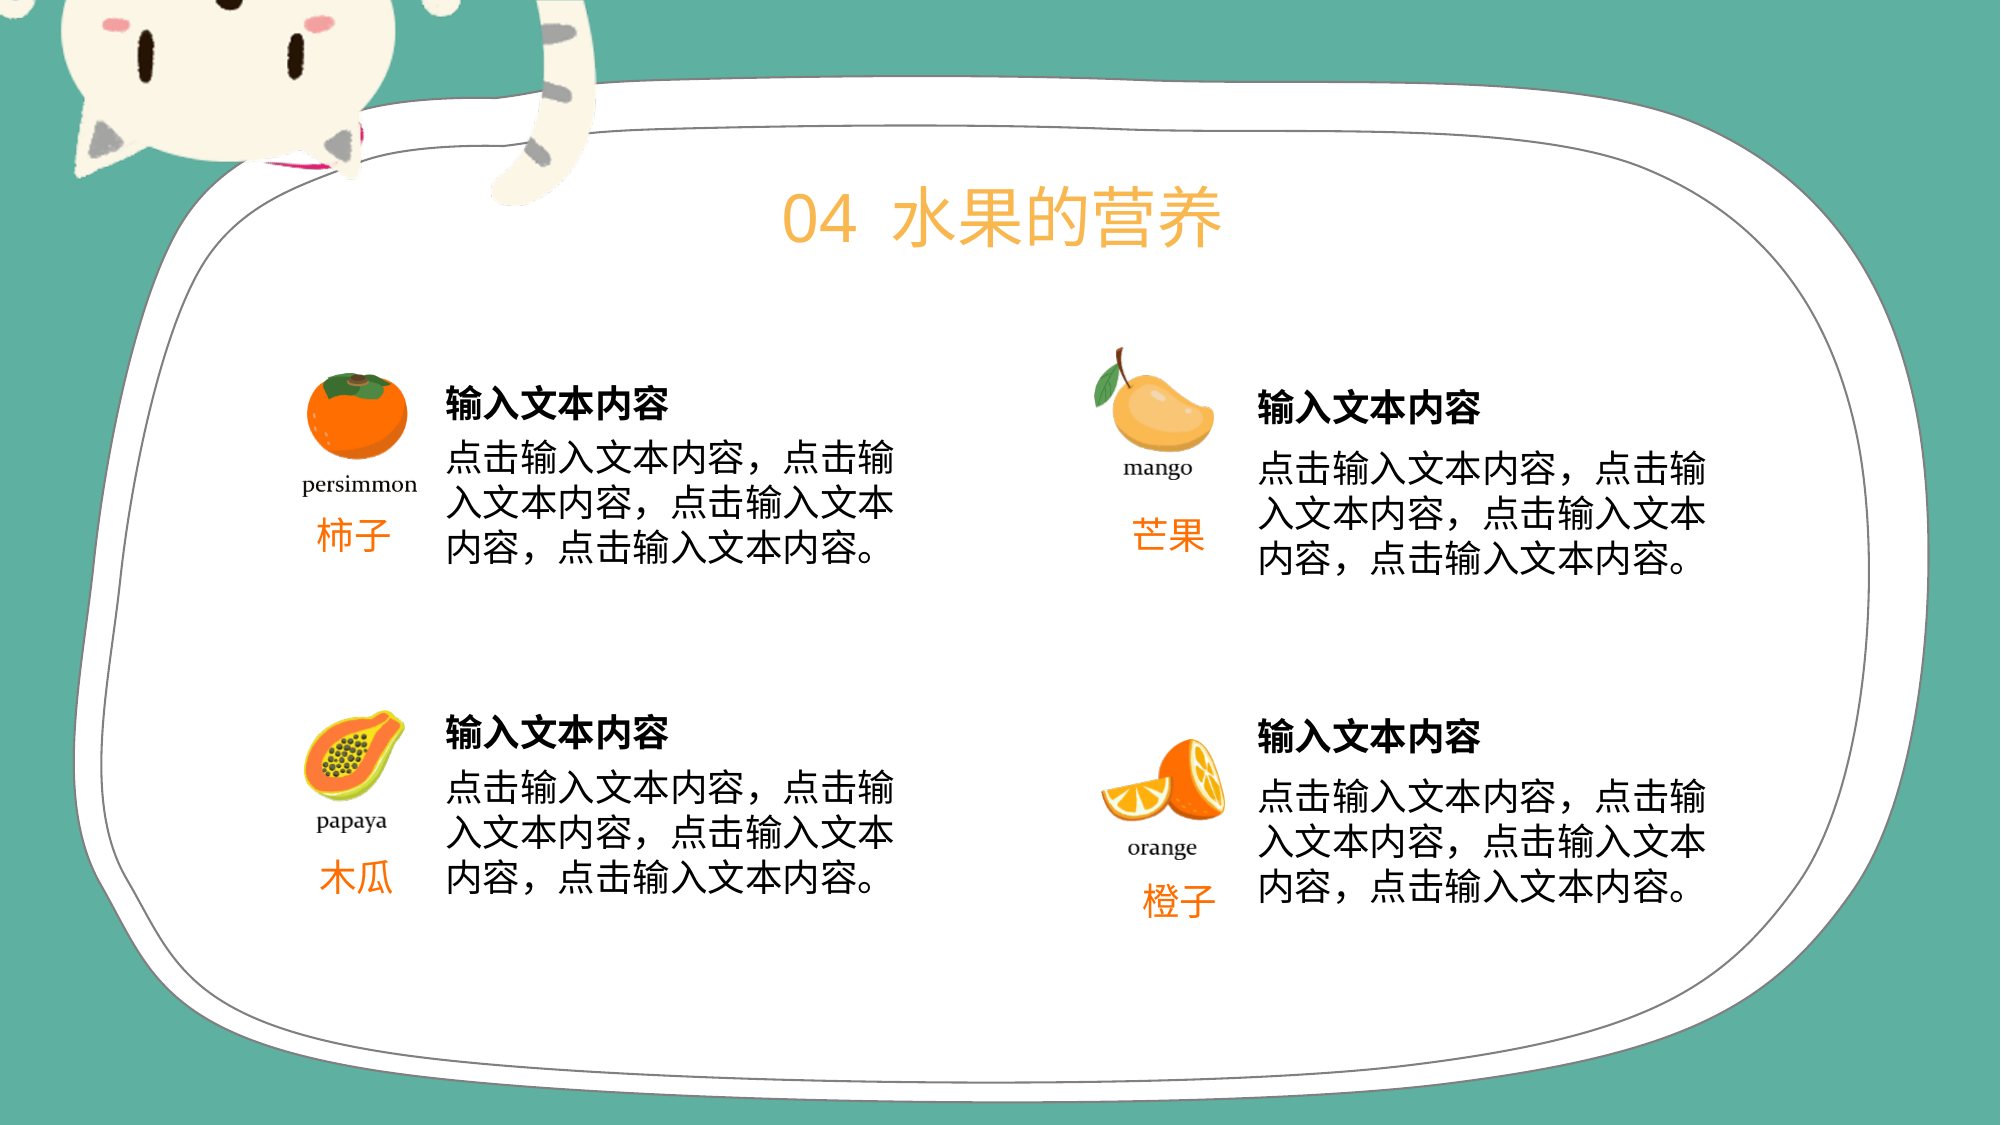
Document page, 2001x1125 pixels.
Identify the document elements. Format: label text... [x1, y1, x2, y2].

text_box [302, 373, 417, 566]
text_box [430, 701, 911, 908]
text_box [1242, 705, 1723, 918]
text_box 04 水果的营养 [766, 168, 1270, 264]
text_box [1101, 739, 1243, 931]
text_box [1242, 377, 1723, 590]
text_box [304, 710, 420, 908]
picture [0, 0, 597, 217]
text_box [430, 372, 911, 578]
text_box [1094, 347, 1231, 566]
